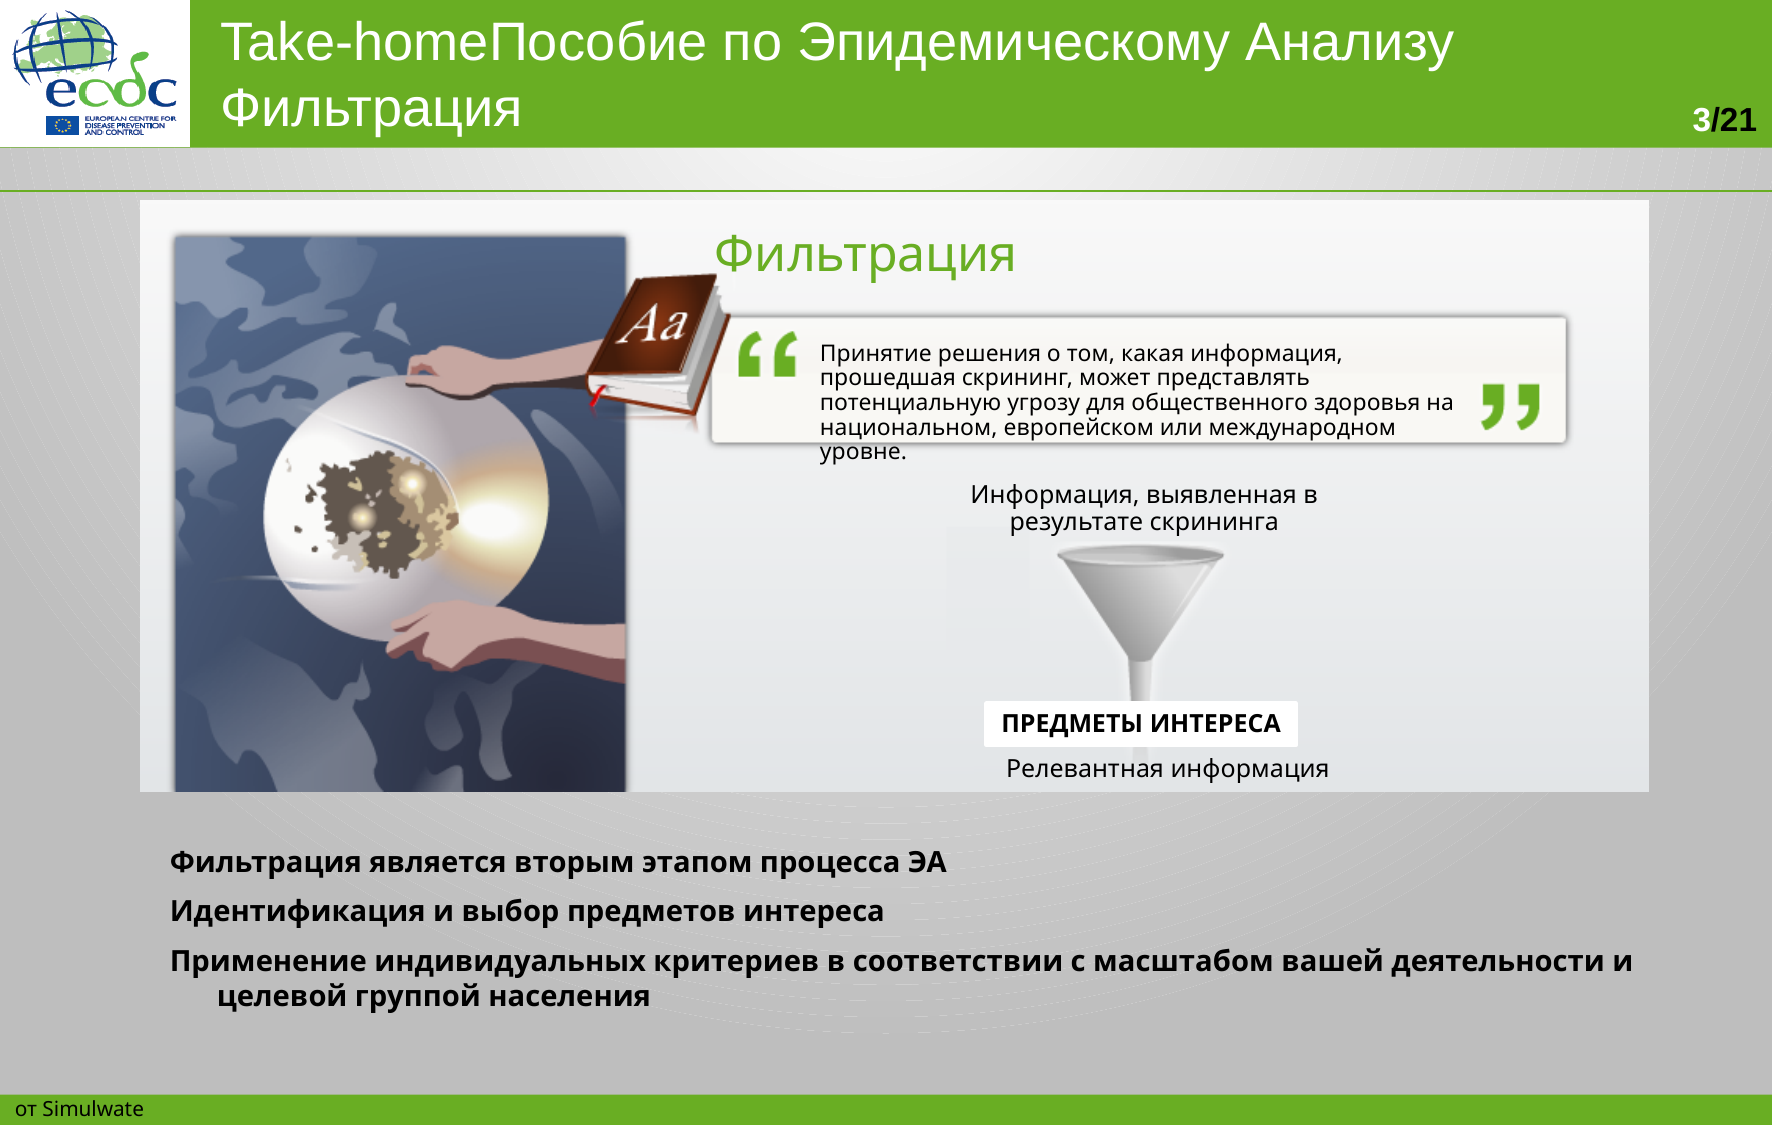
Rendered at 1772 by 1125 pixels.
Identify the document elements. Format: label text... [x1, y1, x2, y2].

picture [0, 0, 190, 147]
text_box Фильтрация является вторым этапом процесса ЭА Идентификация и выбор предметов интереса Применение индивидуальных критериев в соответствии с масштабом вашей деятельности и целевой группой населения [154, 835, 1728, 1065]
picture [139, 200, 1649, 792]
